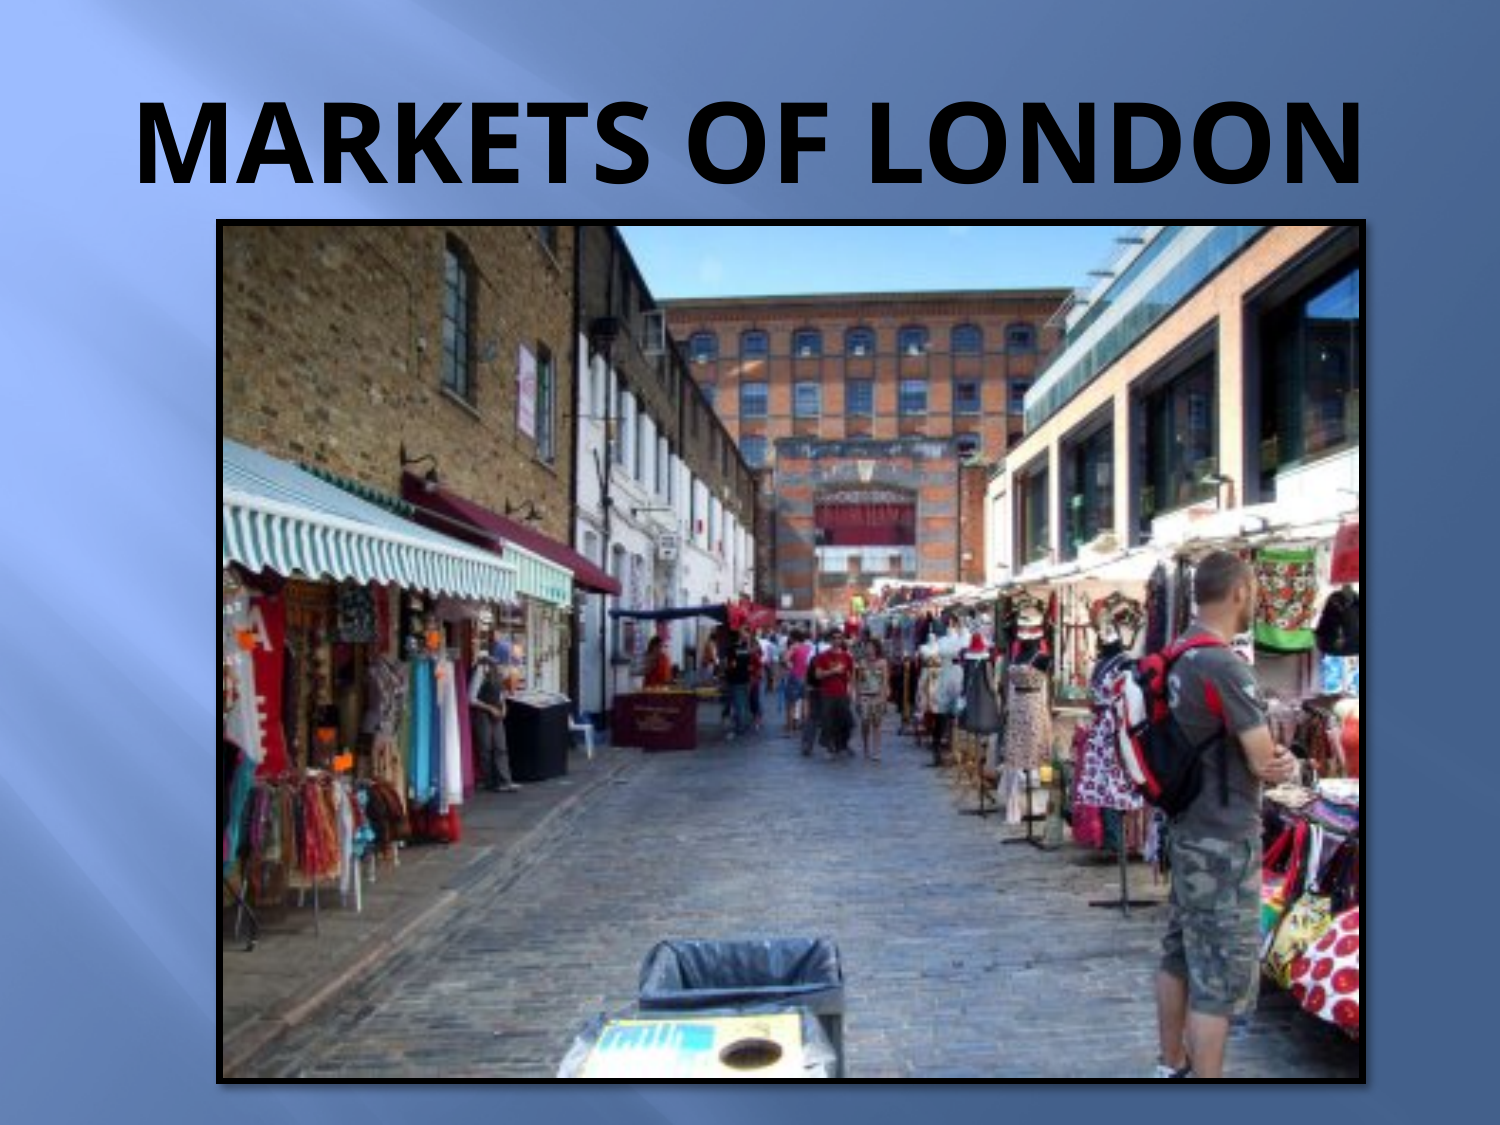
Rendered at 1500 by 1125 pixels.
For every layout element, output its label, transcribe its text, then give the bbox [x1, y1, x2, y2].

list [222, 225, 1360, 1079]
title MARKETS OF LONDON [75, 45, 1425, 233]
